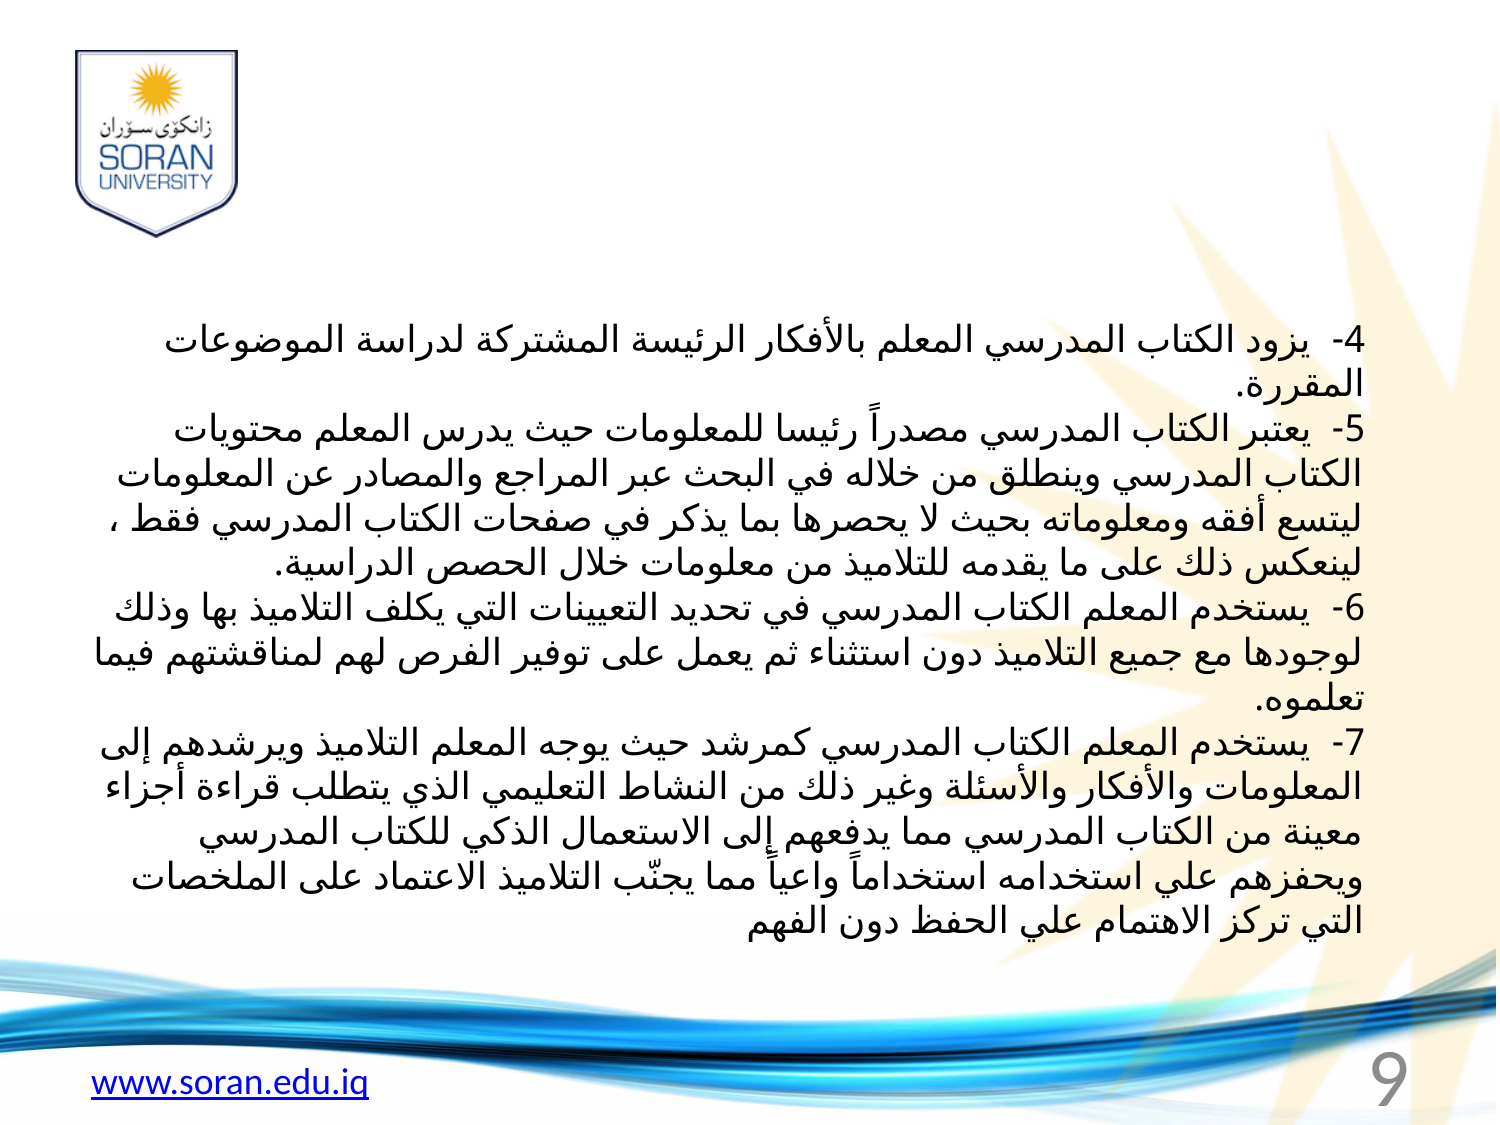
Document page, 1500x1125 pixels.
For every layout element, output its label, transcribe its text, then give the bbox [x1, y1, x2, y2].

picture [0, 99, 1500, 1125]
slide_number 9 [1074, 1042, 1425, 1103]
list 4- يزود الكتاب المدرسي المعلم بالأفكار الرئيسة المشتركة لدراسة الموضوعات المقررة. 5- يعتبر الكتاب المدرسي مصدراً رئيسا للمعلومات حيث يدرس المعلم محتويات الكتاب المدرسي وينطلق من خلاله في البحث عبر المراجع والمصادر عن المعلومات ليتسع أفقه ومعلوماته بحيث لا يحصرها بما يذكر في صفحات الكتاب المدرسي فقط ، لينعكس ذلك على ما يقدمه للتلاميذ من معلومات خلال الحصص الدراسية. 6- يستخدم المعلم الكتاب المدرسي في تحديد التعيينات التي يكلف التلاميذ بها وذلك لوجودها مع جميع التلاميذ دون استثناء ثم يعمل على توفير الفرص لهم لمناقشتهم فيما تعلموه. 7- يستخدم المعلم الكتاب المدرسي كمرشد حيث يوجه المعلم التلاميذ ويرشدهم إلى المعلومات والأفكار والأسئلة وغير ذلك من النشاط التعليمي الذي يتطلب قراءة أجزاء معينة من الكتاب المدرسي مما يدفعهم إلى الاستعمال الذكي للكتاب المدرسي ويحفزهم علي استخدامه استخداماً واعياً مما يجنّب التلاميذ الاعتماد على الملخصات التي تركز الاهتمام علي الحفظ دون الفهم [75, 262, 1425, 1005]
picture [75, 50, 238, 238]
